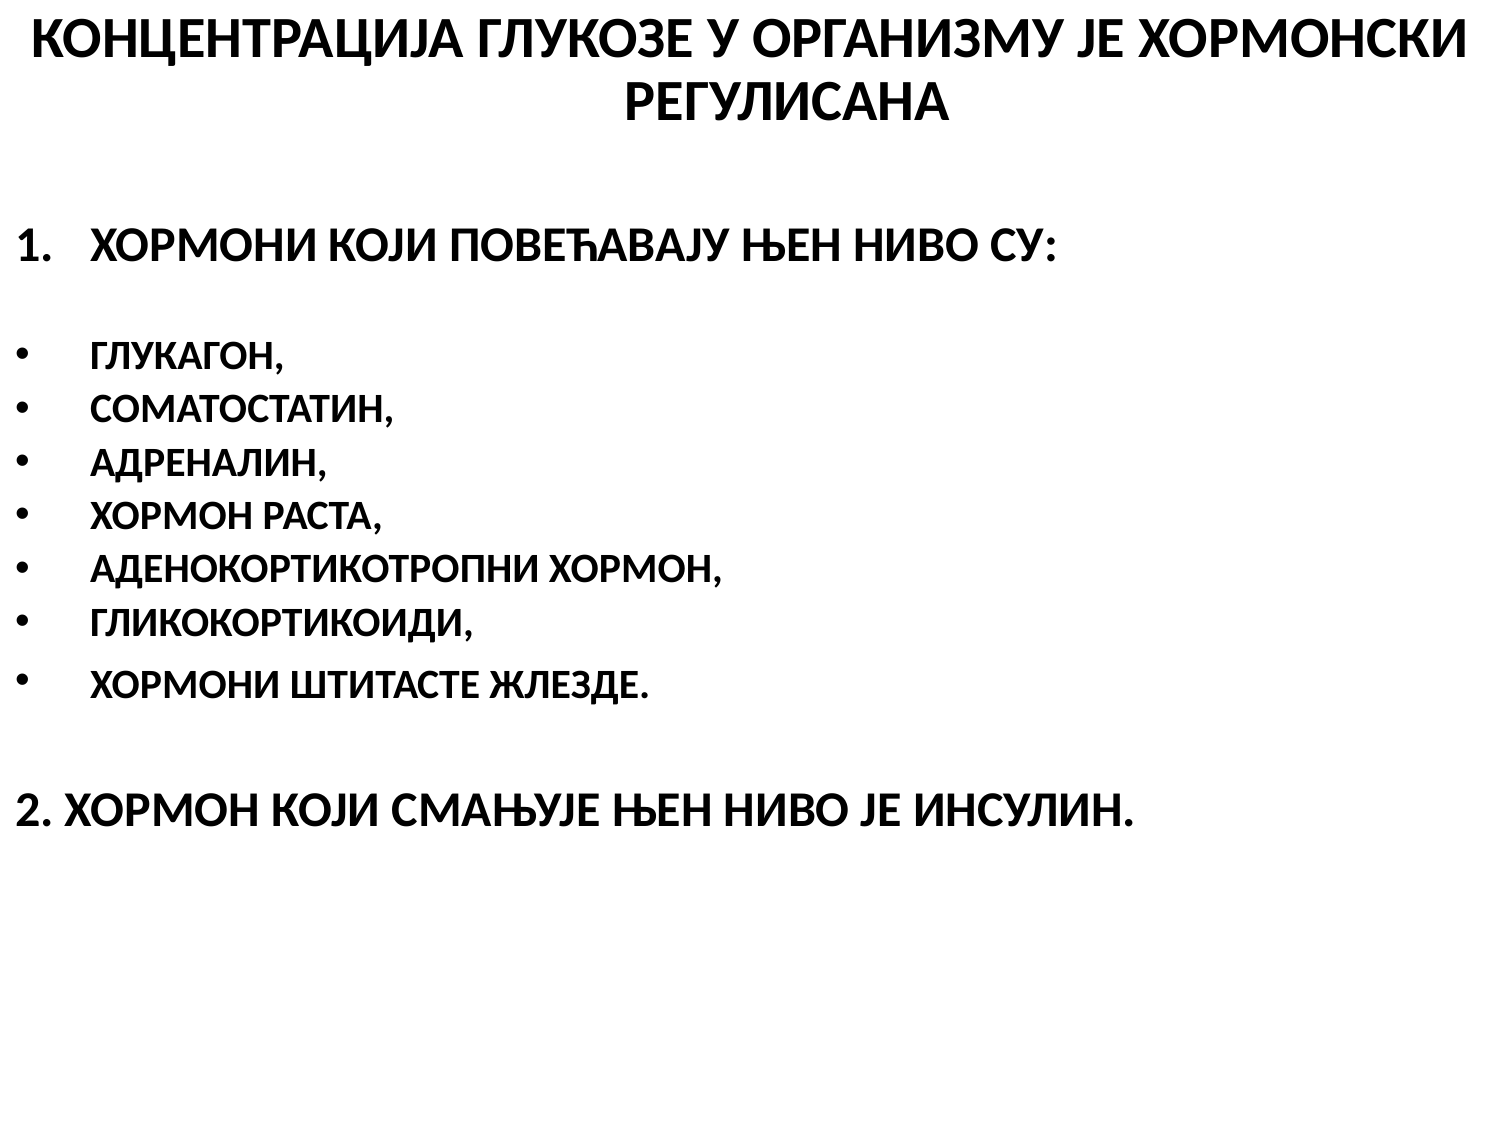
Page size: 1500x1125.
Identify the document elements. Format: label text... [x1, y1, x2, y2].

list КОНЦЕНТРАЦИЈА ГЛУКОЗЕ У ОРГАНИЗМУ ЈЕ ХОРМОНСКИ РЕГУЛИСАНА ХОРМОНИ КОЈИ ПОВЕЋАВАЈУ ЊЕН НИВО СУ: ГЛУКАГОН, СОМАТОСТАТИН, АДРЕНАЛИН, ХОРМОН РАСТА, АДЕНОКОРТИКОТРОПНИ ХОРМОН, ГЛИКОКОРТИКОИДИ, ХОРМОНИ ШТИТАСТЕ ЖЛЕЗДЕ. 2. ХОРМОН КОЈИ СМАЊУЈЕ ЊЕН НИВО ЈЕ ИНСУЛИН. [0, 0, 1500, 1125]
